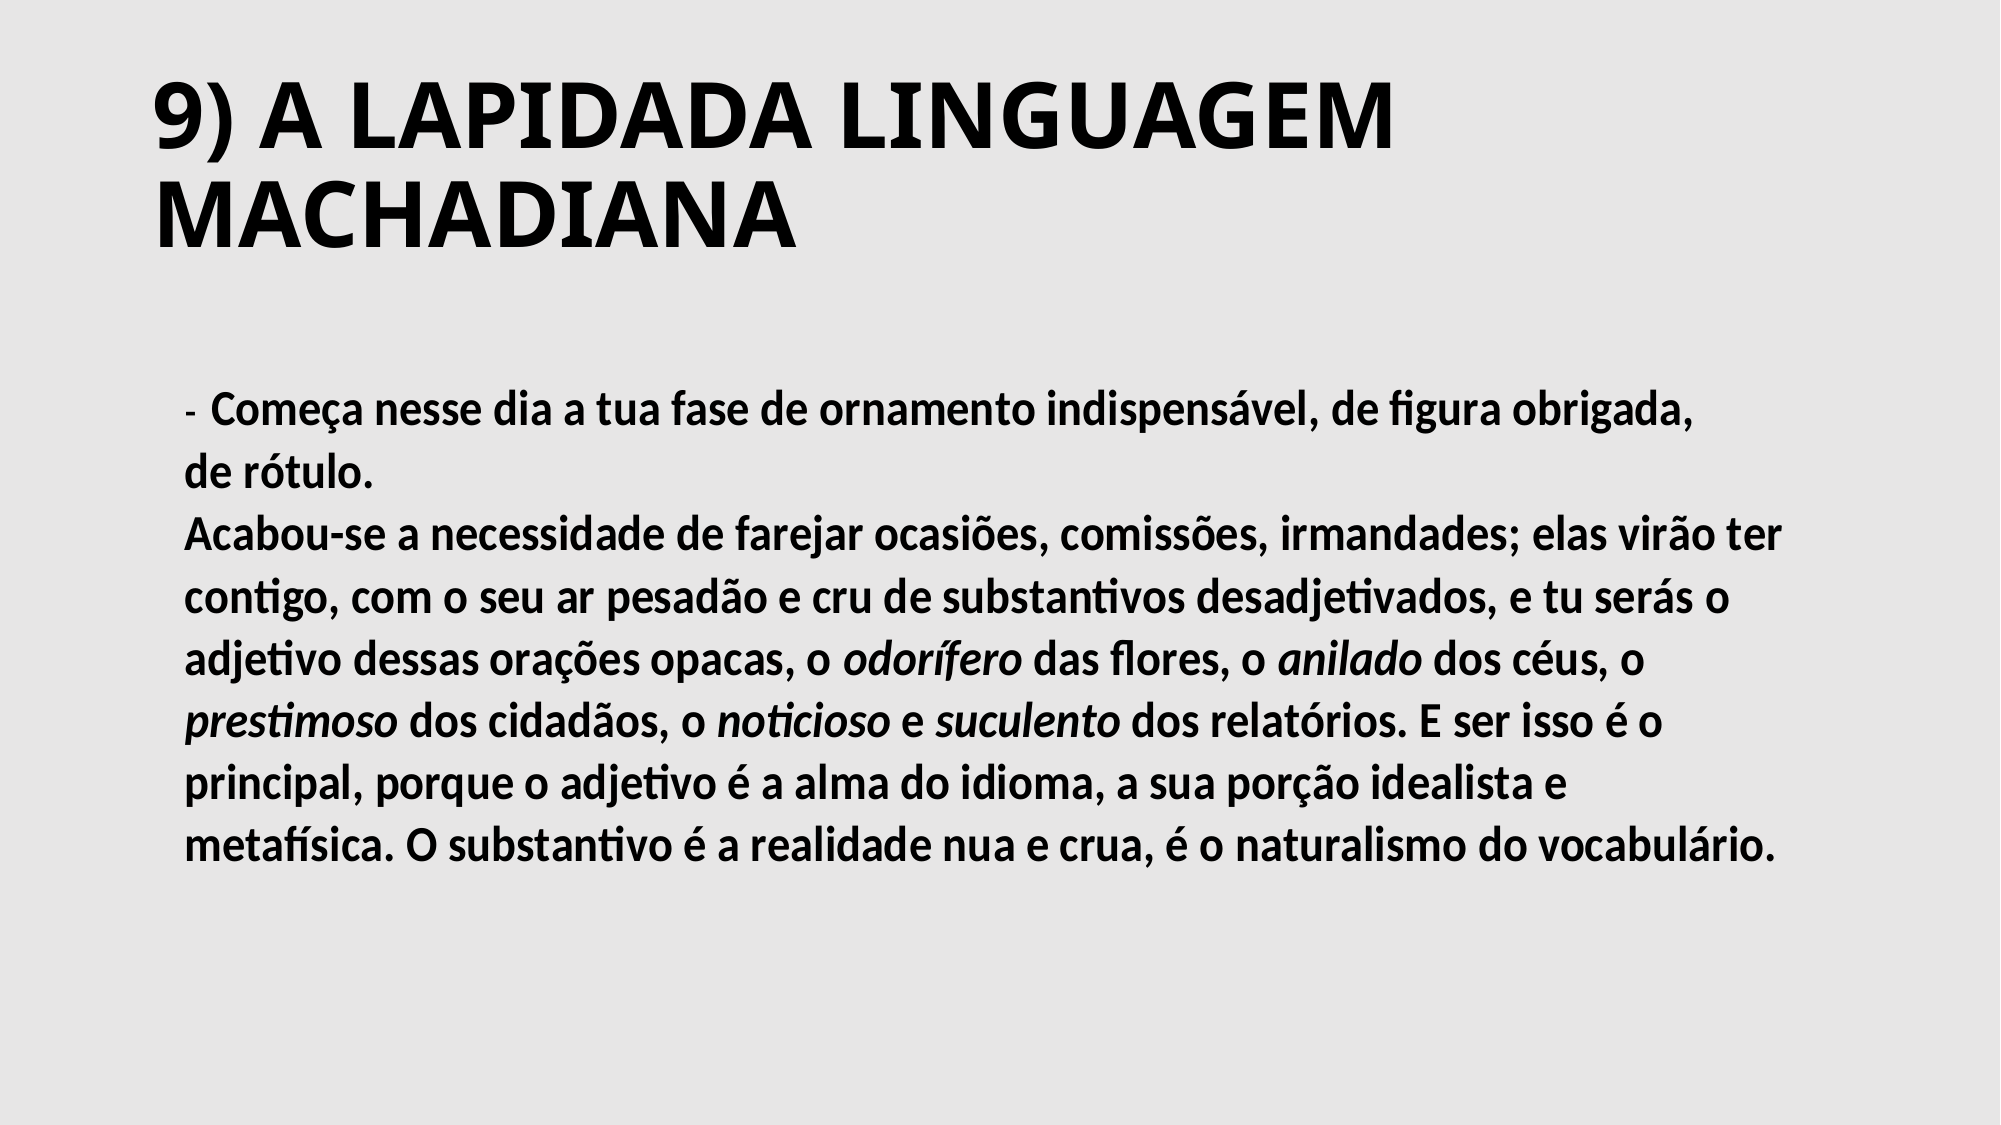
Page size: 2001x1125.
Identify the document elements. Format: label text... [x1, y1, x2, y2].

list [162, 377, 1809, 938]
title 9) A LAPIDADA LINGUAGEM MACHADIANA [137, 59, 1863, 278]
